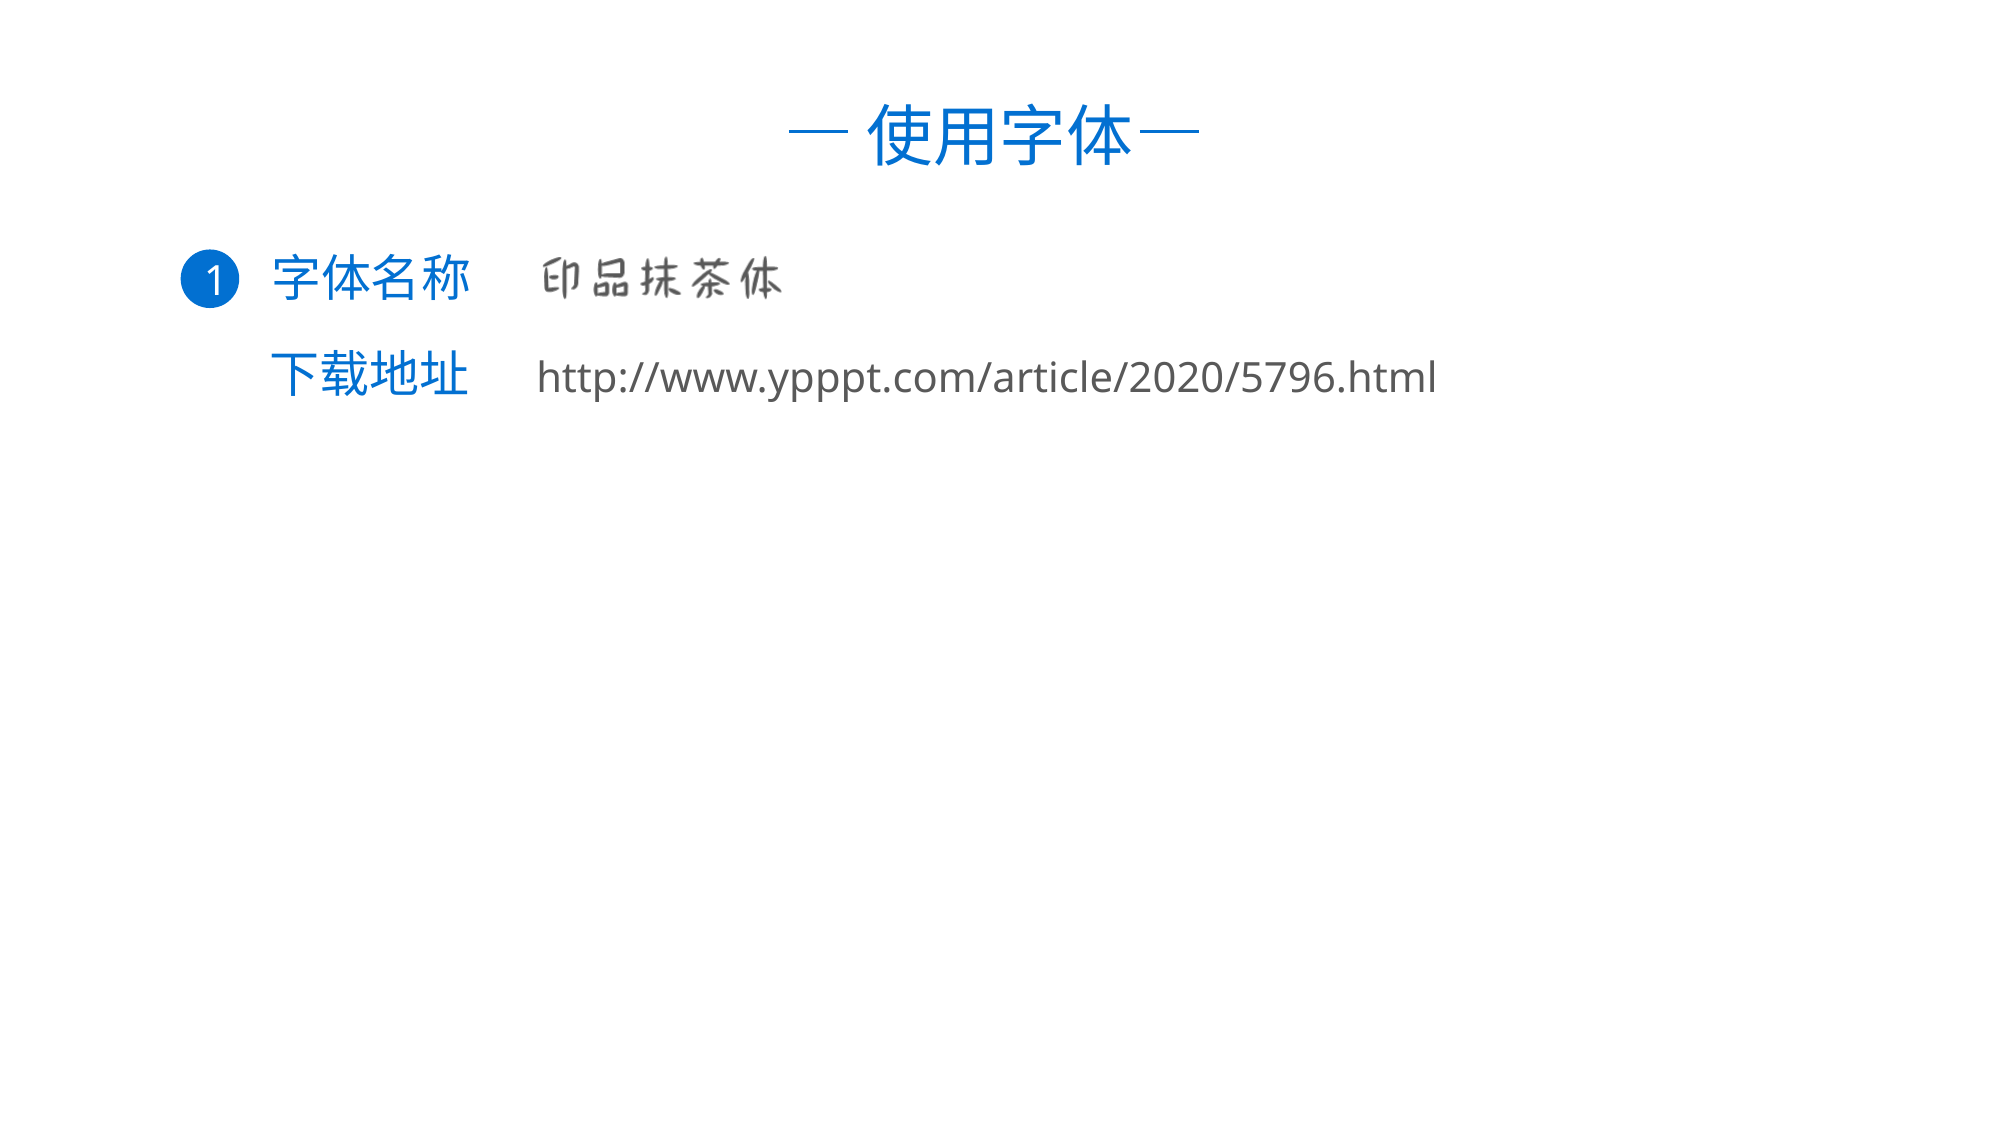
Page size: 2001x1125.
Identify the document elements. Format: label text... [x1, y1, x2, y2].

text_box 字体名称 [256, 239, 505, 315]
text_box http://www.ypppt.com/article/2020/5796.html [521, 343, 1558, 409]
text_box 1 [179, 248, 241, 310]
text_box 使用字体 [830, 70, 1170, 182]
picture [505, 228, 831, 335]
text_box 下载地址 [254, 334, 491, 410]
